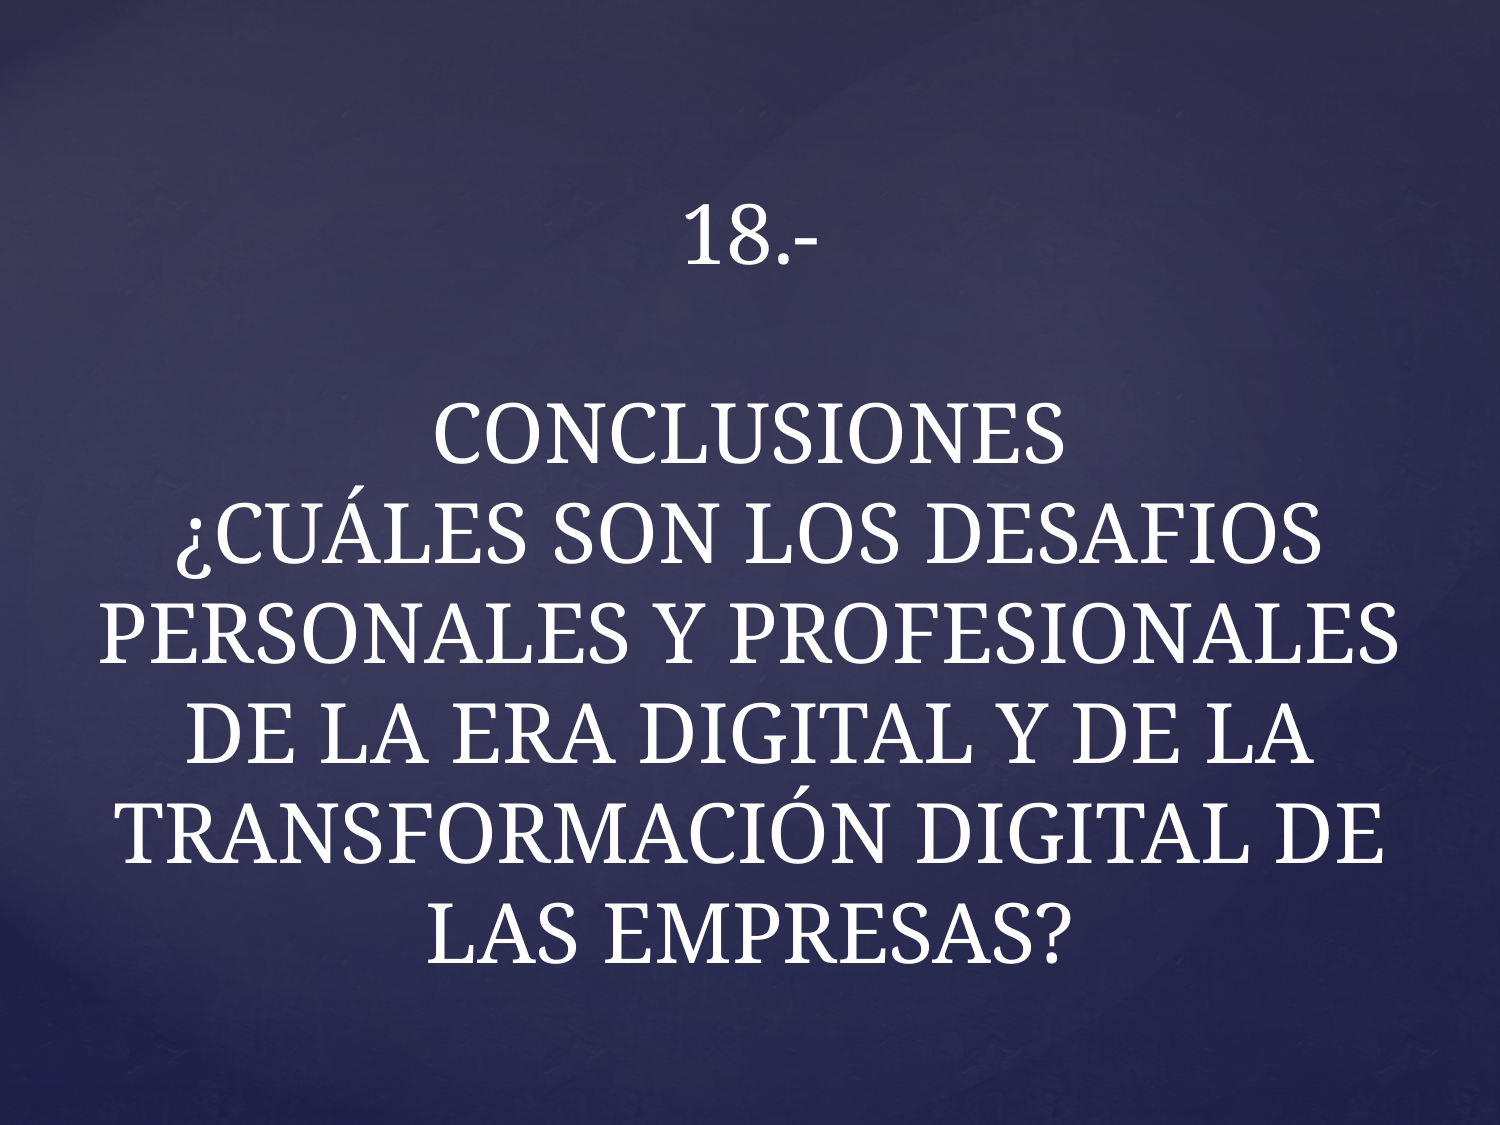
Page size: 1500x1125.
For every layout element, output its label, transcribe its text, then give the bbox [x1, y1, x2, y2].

title 18.- CONCLUSIONES ¿CUÁLES SON LOS DESAFIOS PERSONALES Y PROFESIONALES DE LA ERA DIGITAL Y DE LA TRANSFORMACIÓN DIGITAL DE LAS EMPRESAS? [75, 45, 1425, 988]
